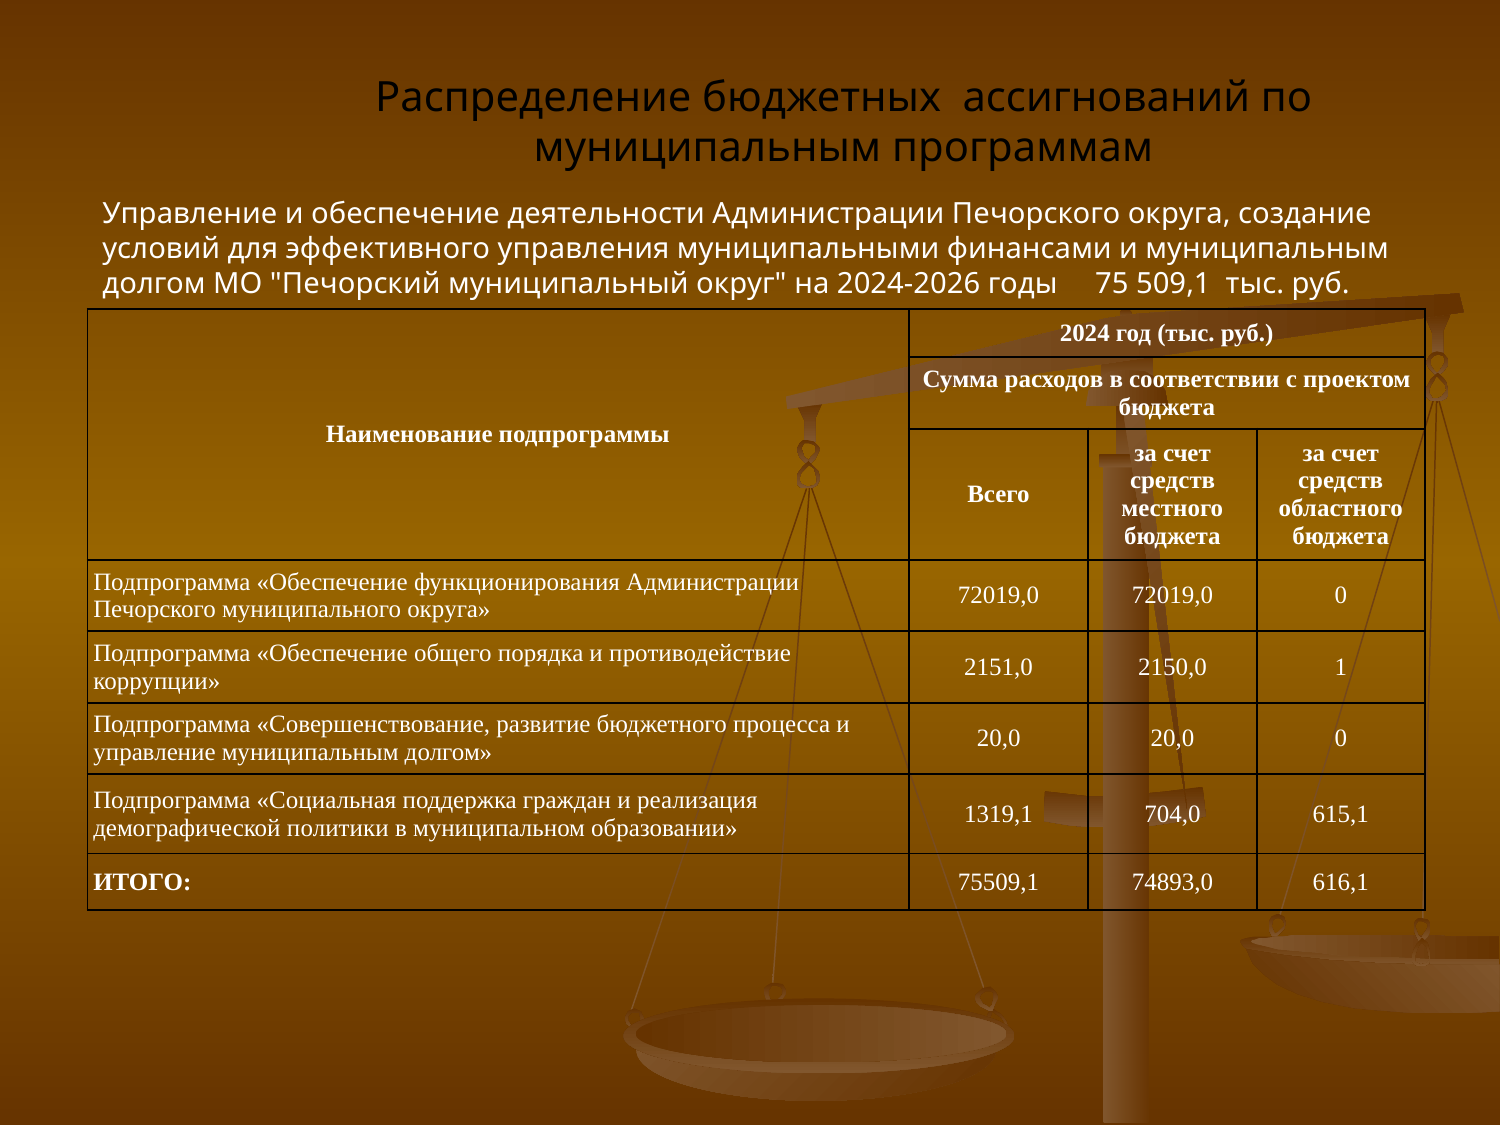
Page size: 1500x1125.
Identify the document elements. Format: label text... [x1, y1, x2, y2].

table_cell 0 [1258, 561, 1424, 630]
table_cell 20,0 [1089, 704, 1256, 773]
table_cell Подпрограмма «Совершенствование, развитие бюджетного процесса и управление муниципальным долгом» [88, 704, 908, 773]
table_cell 75509,1 [910, 854, 1087, 909]
table_cell Подпрограмма «Обеспечение общего порядка и противодействие коррупции» [88, 632, 908, 702]
table_header Наименование подпрограммы [88, 310, 908, 559]
table_cell Подпрограмма «Социальная поддержка граждан и реализация демографической политики в муниципальном образовании» [88, 775, 908, 853]
table_cell 704,0 [1089, 775, 1256, 853]
table_cell за счет средств областного бюджета [1258, 430, 1424, 559]
table_cell за счет средств местного бюджета [1089, 430, 1256, 559]
table_cell 74893,0 [1089, 854, 1256, 909]
table_header 2024 год (тыс. руб.) [910, 310, 1424, 356]
table_cell 1319,1 [910, 775, 1087, 853]
text_box Распределение бюджетных ассигнований по муниципальным программам [324, 62, 1363, 178]
table_cell Подпрограмма «Обеспечение функционирования Администрации Печорского муниципального округа» [88, 561, 908, 630]
table_cell 72019,0 [910, 561, 1087, 630]
table_cell ИТОГО: [88, 854, 908, 909]
table_cell 0 [1258, 704, 1424, 773]
table_cell 2150,0 [1089, 632, 1256, 702]
table_cell Сумма расходов в соответствии с проектом бюджета [910, 358, 1424, 428]
table_cell Всего [910, 430, 1087, 559]
table_cell 72019,0 [1089, 561, 1256, 630]
table_cell 1 [1258, 632, 1424, 702]
table_cell 20,0 [910, 704, 1087, 773]
table_cell 616,1 [1258, 854, 1424, 909]
text_box Управление и обеспечение деятельности Администрации Печорского округа, создание условий для эффективного управления муниципальными финансами и муниципальным долгом МО "Печорский муниципальный округ" на 2024-2026 годы 75 509,1 тыс. руб. [87, 187, 1438, 308]
table_cell 615,1 [1258, 775, 1424, 853]
table_cell 2151,0 [910, 632, 1087, 702]
